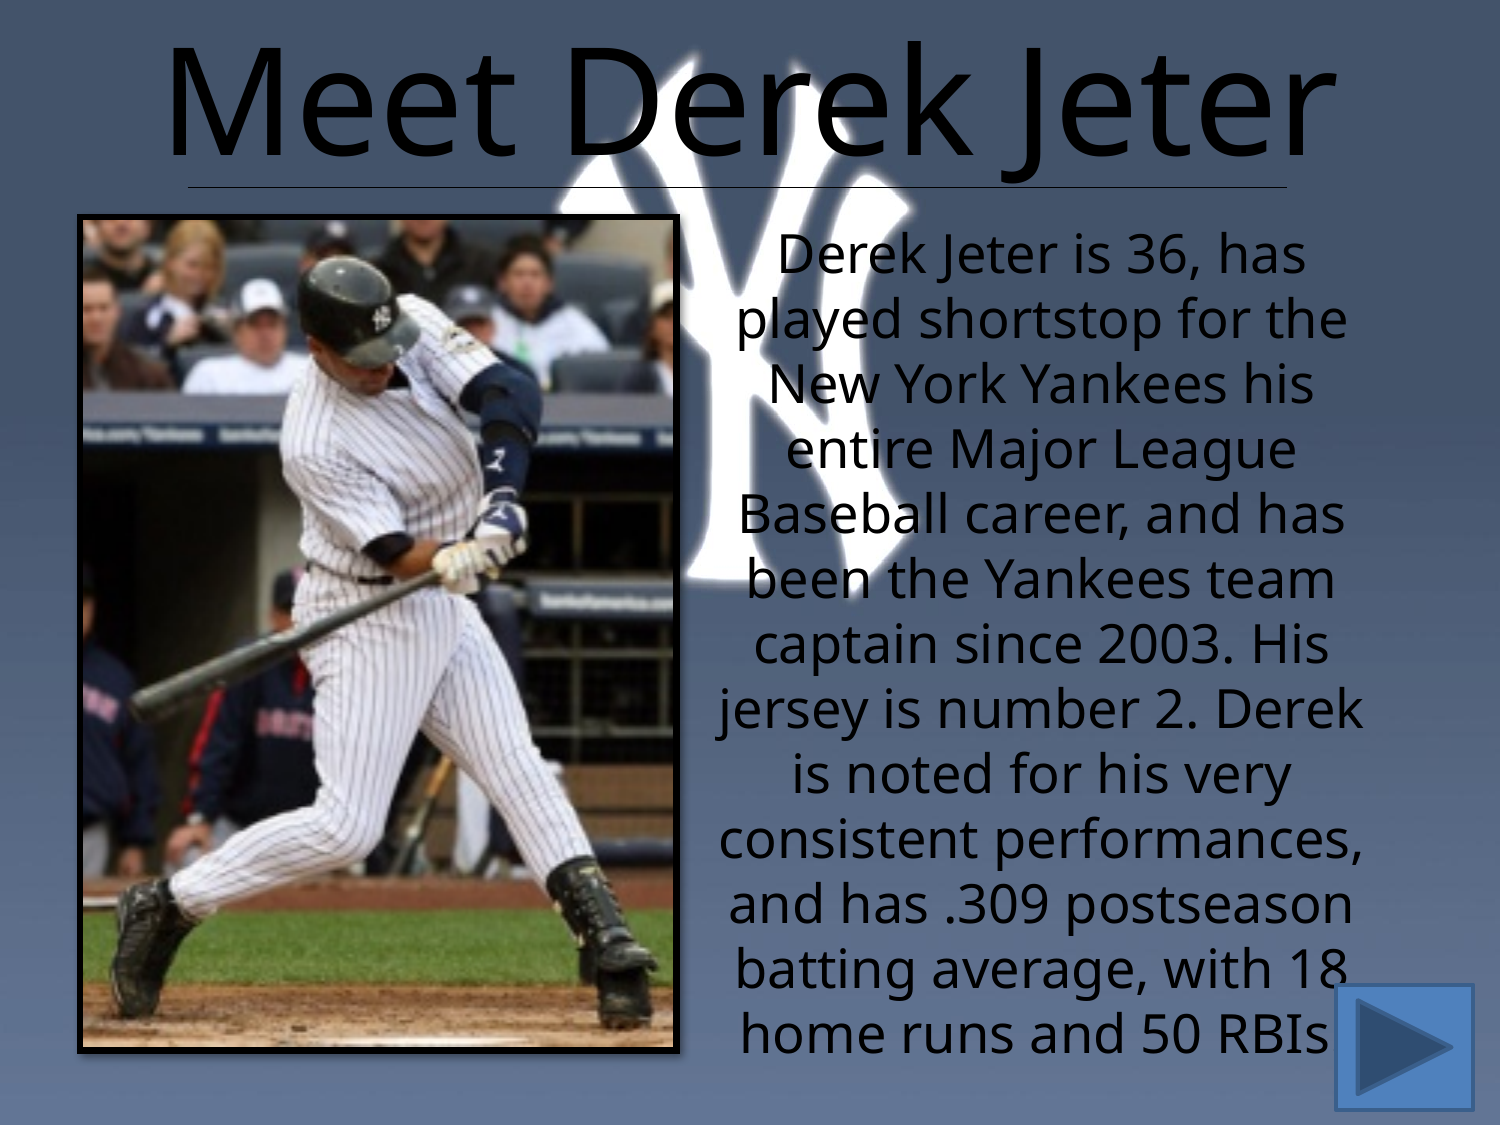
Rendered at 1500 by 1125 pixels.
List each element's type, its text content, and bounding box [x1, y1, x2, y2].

text_box [1334, 983, 1475, 1112]
text_box Derek Jeter is 36, has played shortstop for the New York Yankees his entire Major League Baseball career, and has been the Yankees team captain since 2003. His jersey is number 2. Derek is noted for his very consistent performances, and has .309 postseason batting average, with 18 home runs and 50 RBIs. [685, 212, 1399, 1072]
title Meet Derek Jeter [75, 1, 1425, 189]
picture [0, 0, 1500, 1125]
